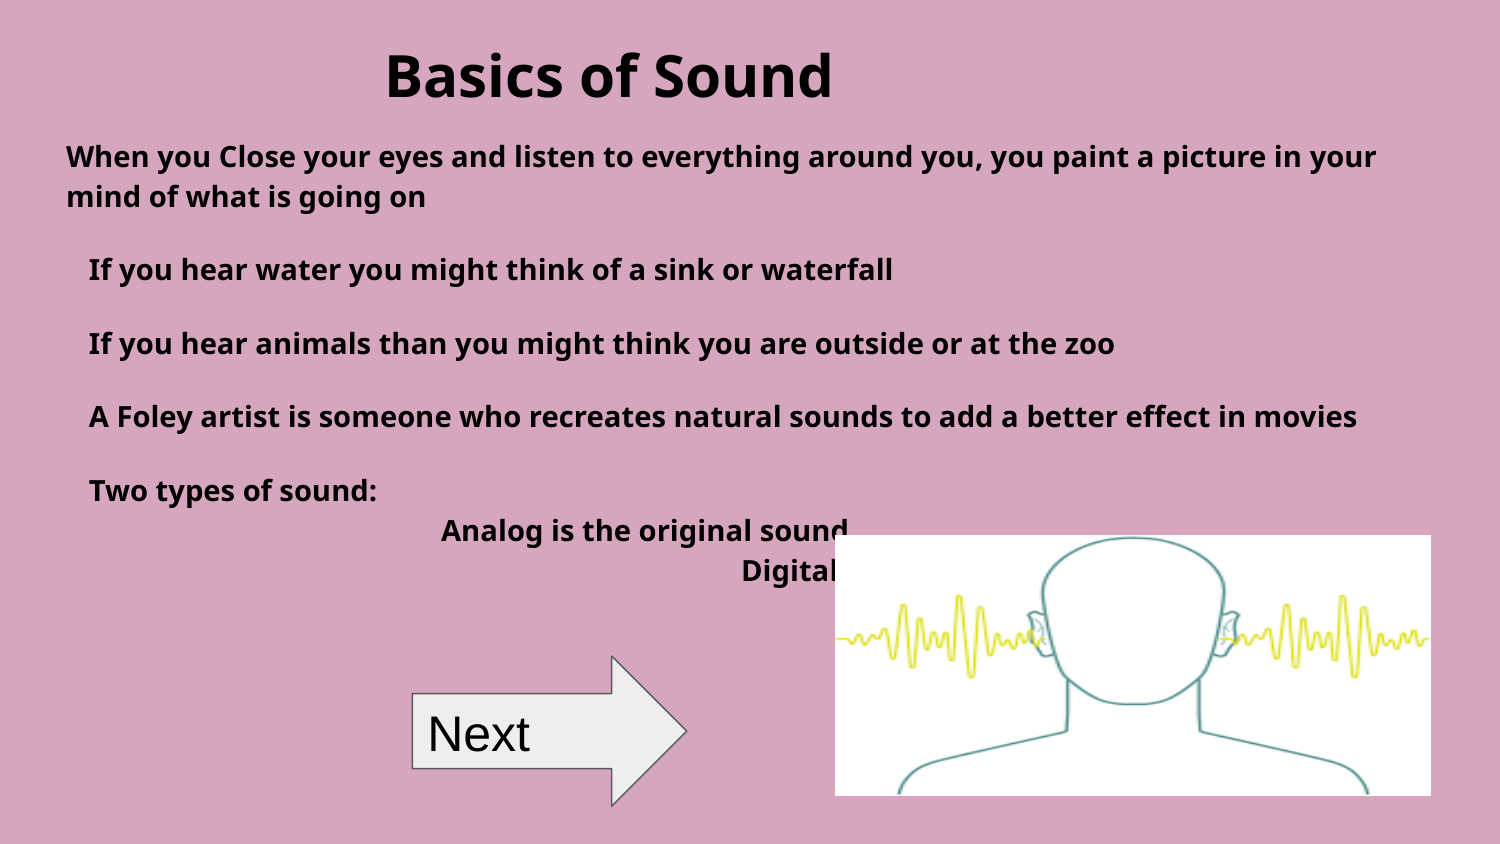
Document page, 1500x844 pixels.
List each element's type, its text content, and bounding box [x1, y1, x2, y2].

text_box Next [412, 656, 687, 807]
title Basics of Sound [38, 24, 1437, 118]
picture [835, 535, 1431, 796]
list When you Close your eyes and listen to everything around you, you paint a picture in your mind of what is going on If you hear water you might think of a sink or waterfall If you hear animals than you might think you are outside or at the zoo A Foley artist is someone who recreates natural sounds to add a better effect in movies Two types of sound: Analog is the original sound Digital is the sampling of original [51, 117, 1449, 796]
